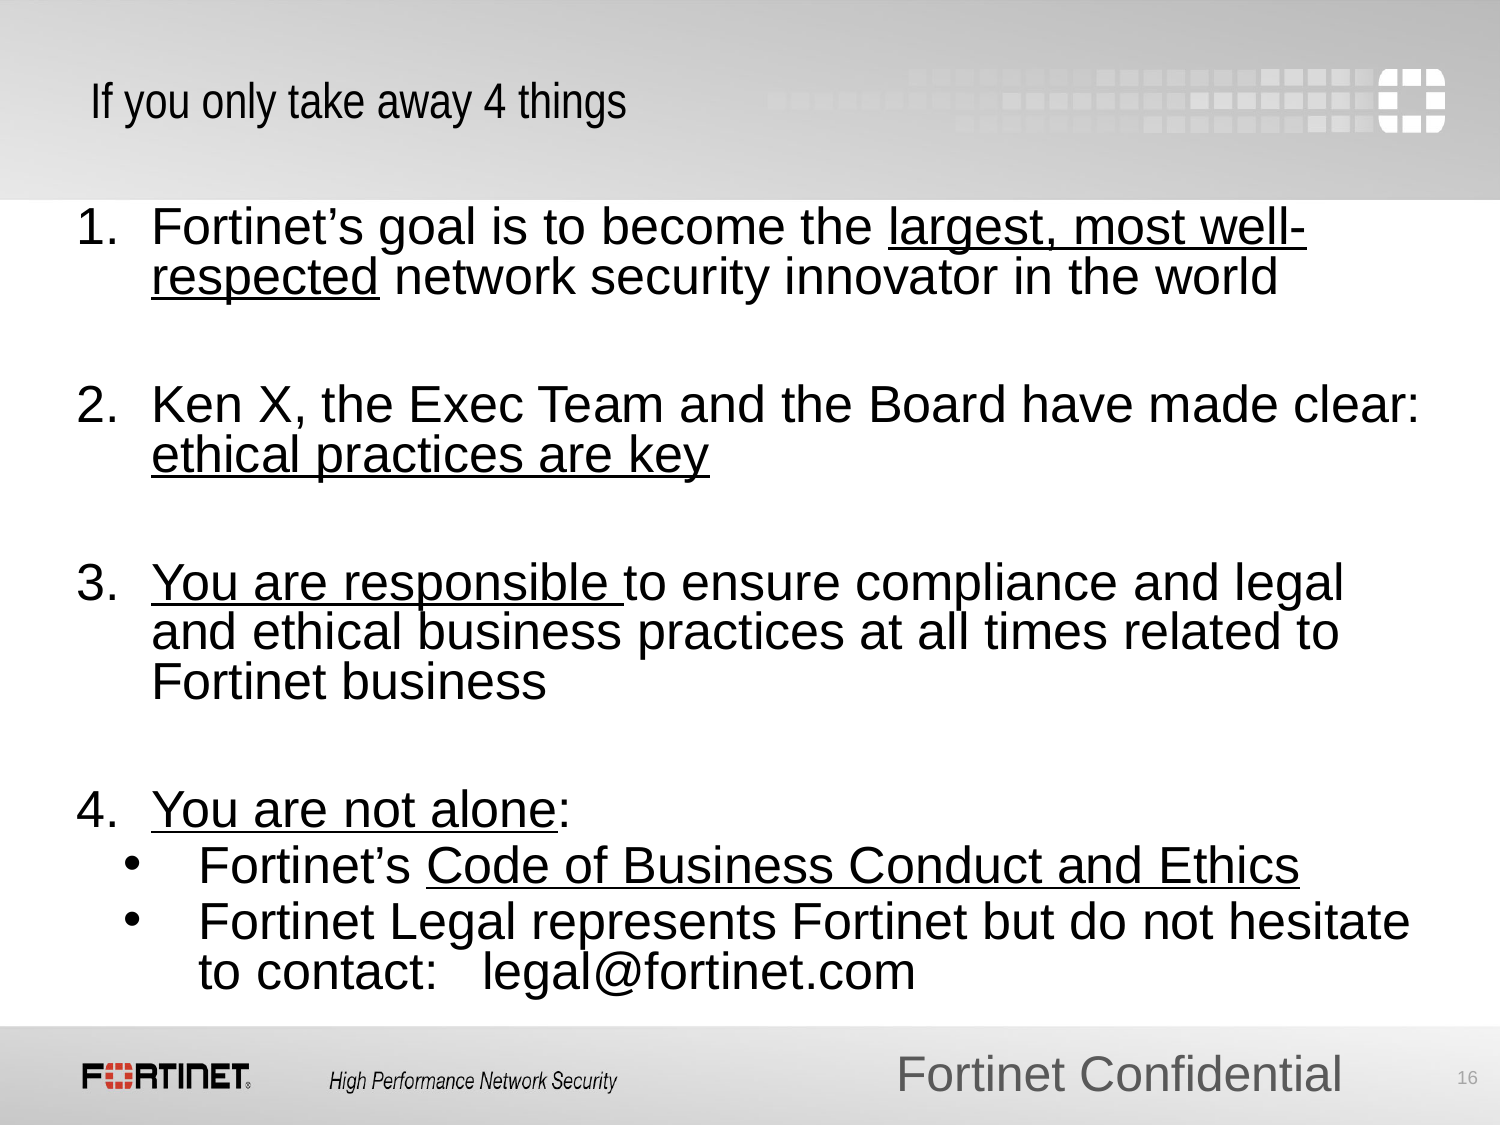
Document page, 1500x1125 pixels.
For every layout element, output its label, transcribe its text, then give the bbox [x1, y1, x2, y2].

title If you only take away 4 things [75, 4, 1370, 196]
slide_number Fortinet Confidential [881, 1033, 1440, 1080]
list Fortinet’s goal is to become the largest, most well-respected network security innovator in the world Ken X, the Exec Team and the Board have made clear: ethical practices are key You are responsible to ensure compliance and legal and ethical business practices at all times related to Fortinet business You are not alone: Fortinet’s Code of Business Conduct and Ethics Fortinet Legal represents Fortinet but do not hesitate to contact: legal@fortinet.com [60, 196, 1448, 1069]
picture [0, 0, 1500, 1125]
